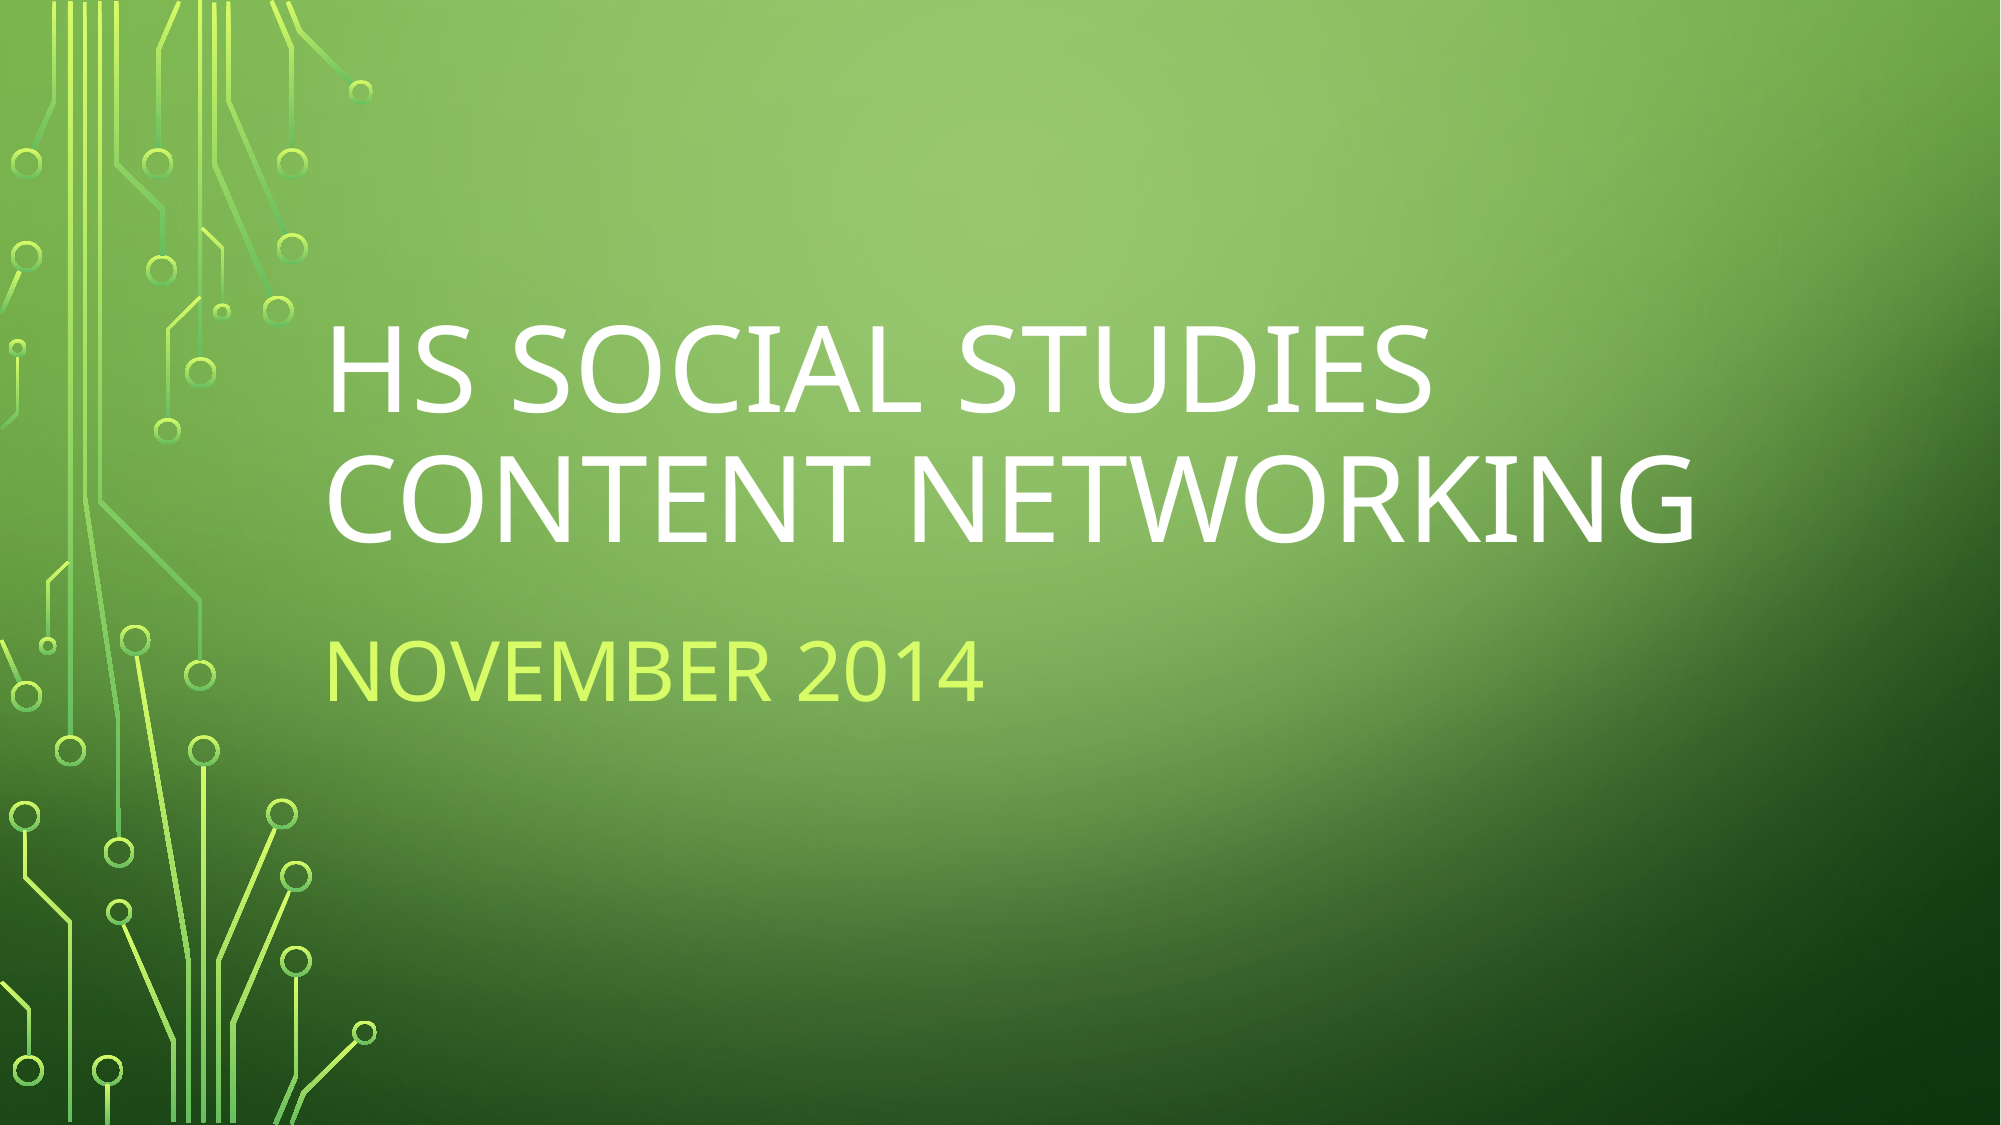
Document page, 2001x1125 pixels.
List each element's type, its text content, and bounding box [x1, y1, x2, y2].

subtitle November 2014 [307, 590, 1750, 863]
title Hs social studies Content networking [307, 184, 1750, 576]
